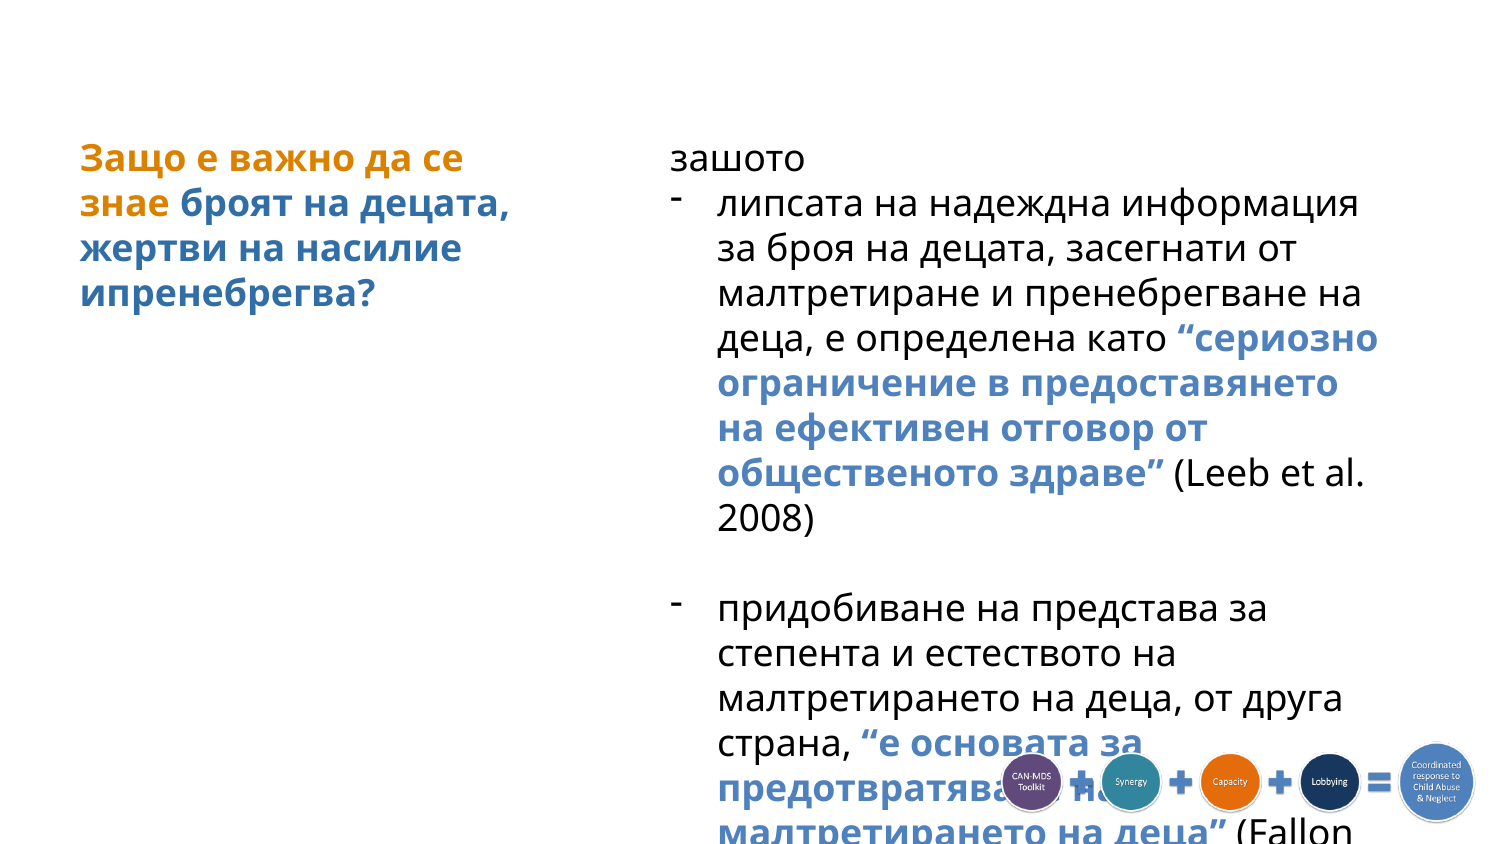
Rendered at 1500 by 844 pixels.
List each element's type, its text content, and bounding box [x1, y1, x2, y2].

text_box Защо е важно да се знае броят на децата, жертви на насилие ипренебрегва? [64, 126, 573, 322]
picture [997, 740, 1477, 825]
text_box зашото липсата на надеждна информация за броя на децата, засегнати от малтретиране и пренебрегване на деца, е определена като “сериозно ограничение в предоставянето на ефективен отговор от общественото здраве” (Leeb et al. 2008) придобиване на представа за степента и естеството на малтретирането на деца, от друга страна, “е основата за предотвратяване на малтретирането на деца” (Fallon et al. 2010) [655, 126, 1406, 844]
